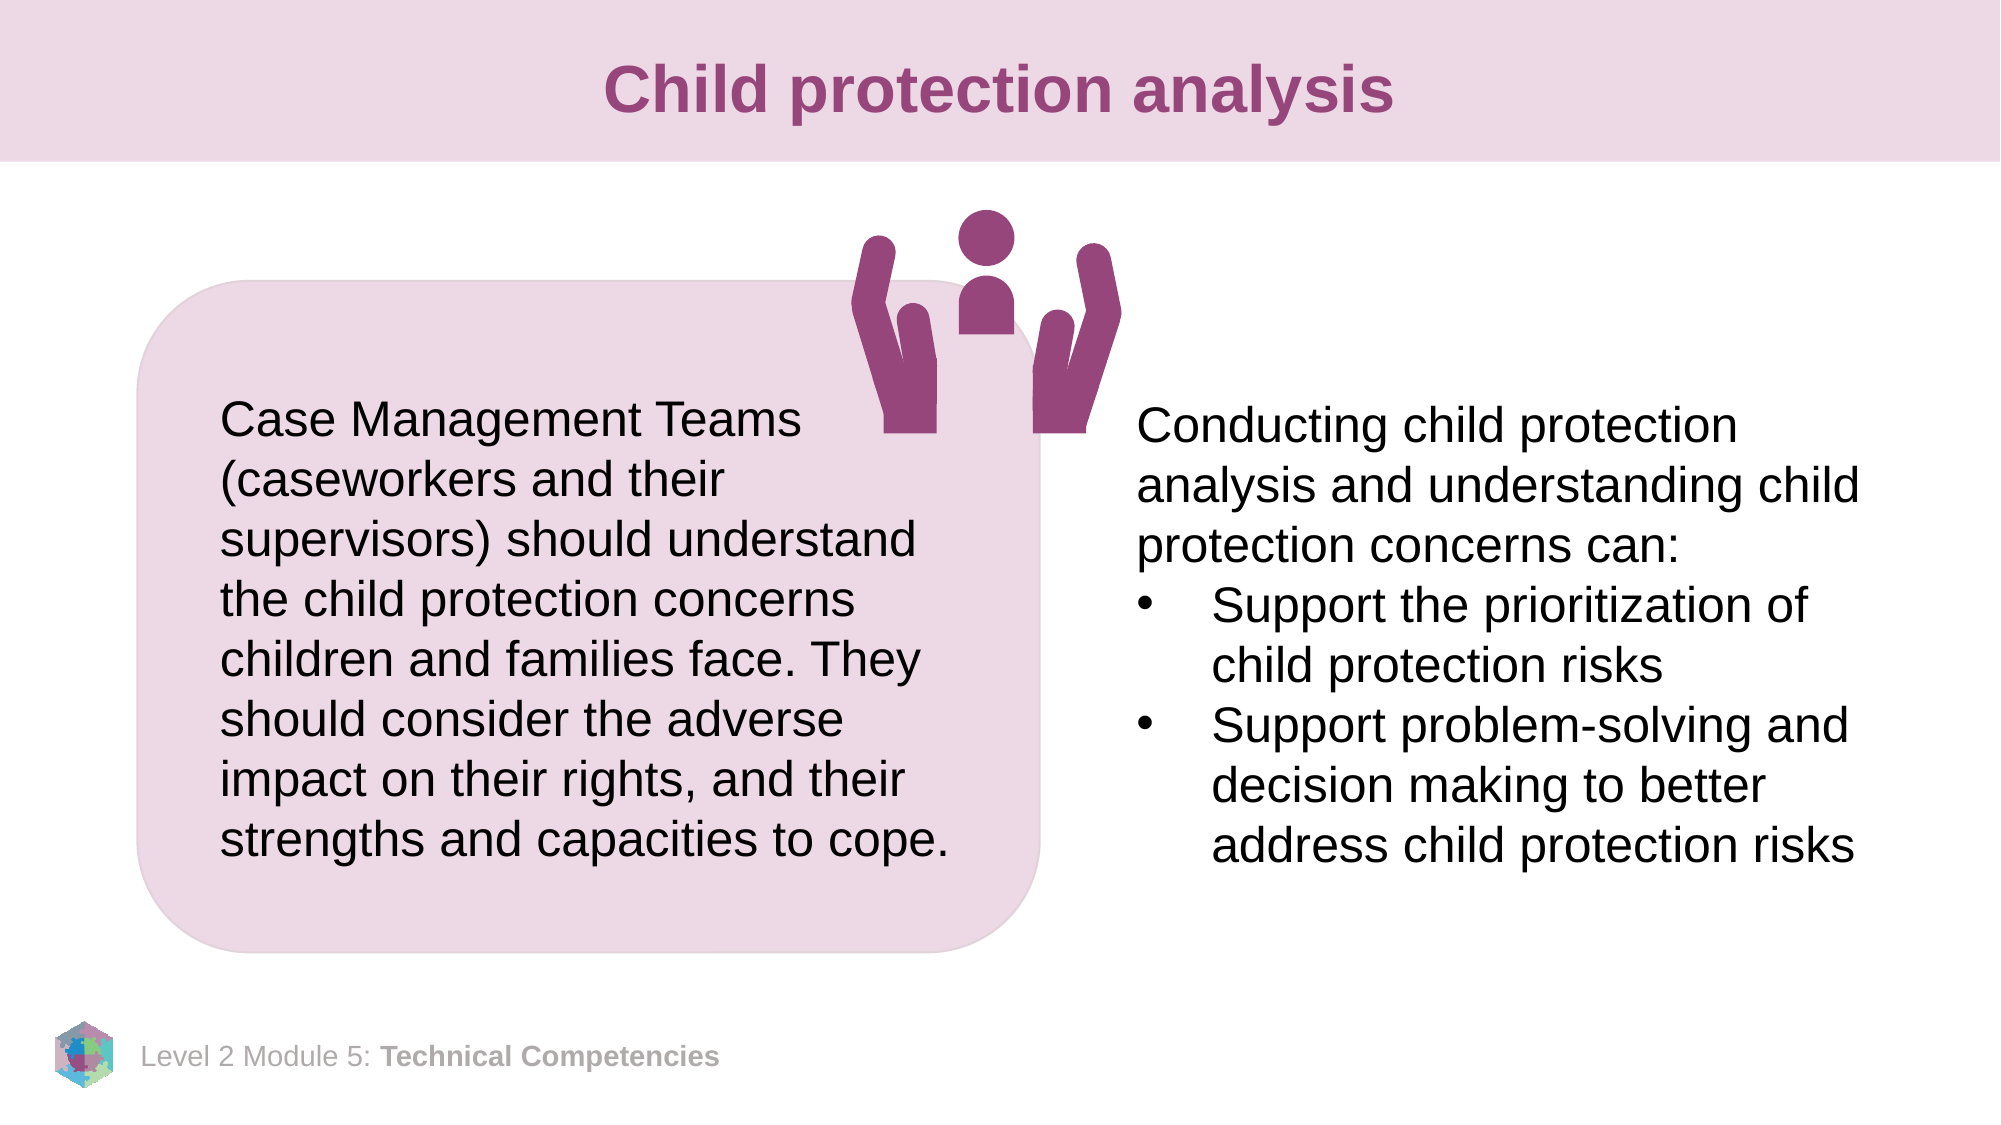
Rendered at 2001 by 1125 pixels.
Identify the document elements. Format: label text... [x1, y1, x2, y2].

text_box Conducting child protection analysis and understanding child protection concerns can: Support the prioritization of child protection risks Support problem-solving and decision making to better address child protection risks [1121, 384, 1885, 880]
text_box [136, 279, 1041, 954]
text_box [856, 209, 1117, 434]
title Child protection analysis [137, 19, 1863, 163]
picture [55, 1021, 113, 1088]
text_box Case Management Teams (caseworkers and their supervisors) should understand the child protection concerns children and families face. They should consider the adverse impact on their rights, and their strengths and capacities to cope. [205, 378, 987, 874]
